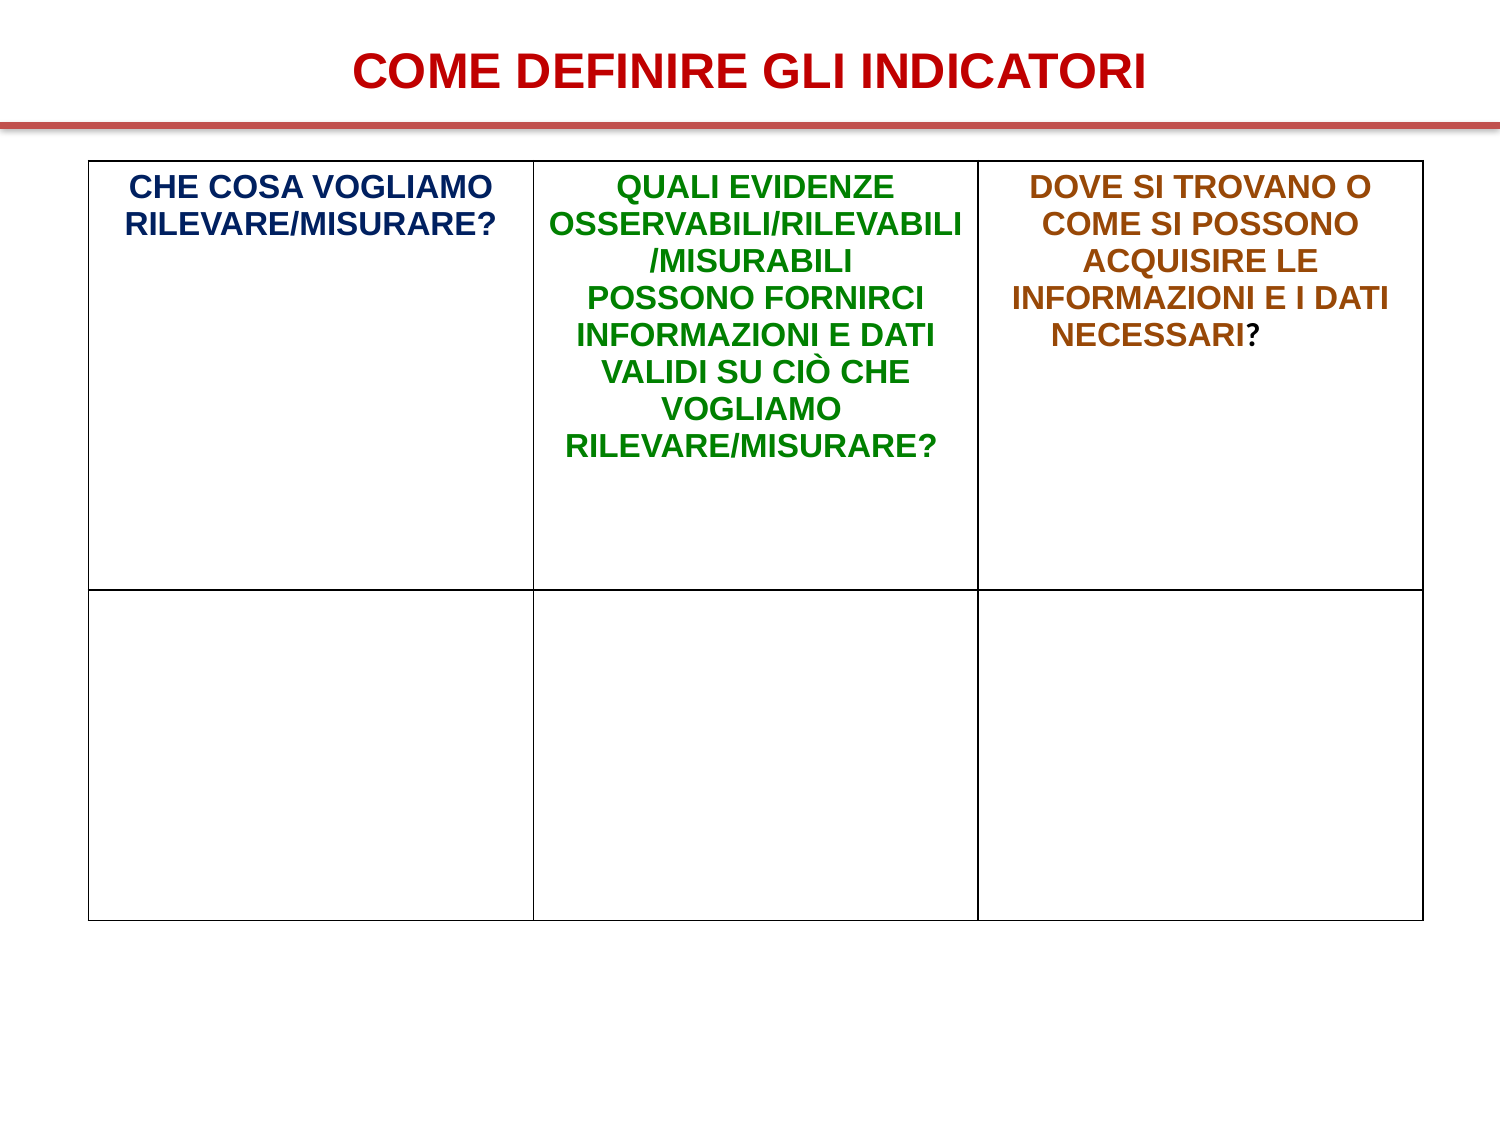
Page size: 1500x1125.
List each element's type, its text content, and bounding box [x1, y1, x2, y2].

table_cell [979, 591, 1422, 920]
table_header DOVE SI TROVANO O COME SI POSSONO ACQUISIRE LE INFORMAZIONI E I DATI NECESSARI? [979, 162, 1422, 589]
table_cell [89, 591, 533, 920]
table_header CHE COSA VOGLIAMO RILEVARE/MISURARE? [89, 162, 533, 589]
table_header QUALI EVIDENZE OSSERVABILI/RILEVABILI/MISURABILI POSSONO FORNIRCI INFORMAZIONI E DATI VALIDI SU CIÒ CHE VOGLIAMO RILEVARE/MISURARE? [534, 162, 977, 589]
table_cell [534, 591, 977, 920]
text_box COME DEFINIRE GLI INDICATORI [29, 30, 1471, 106]
